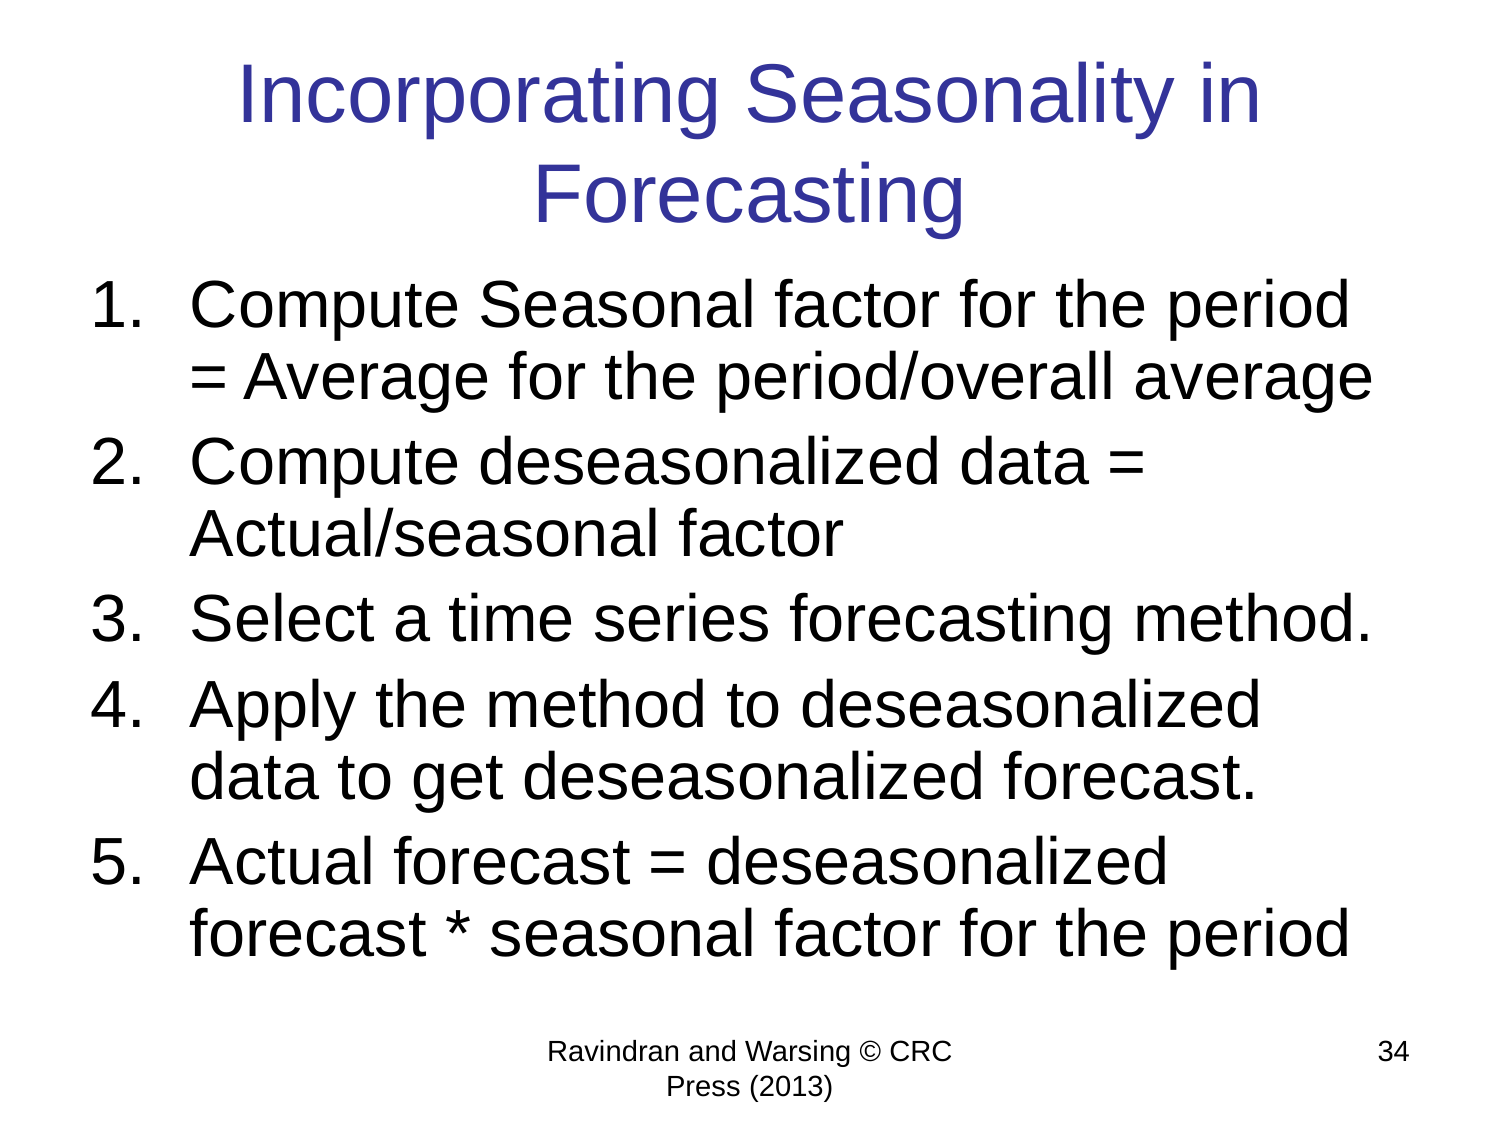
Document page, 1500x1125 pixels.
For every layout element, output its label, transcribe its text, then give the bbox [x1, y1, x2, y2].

footer Ravindran and Warsing © CRC Press (2013) [512, 1024, 988, 1103]
list Compute Seasonal factor for the period = Average for the period/overall average Compute deseasonalized data = Actual/seasonal factor Select a time series forecasting method. Apply the method to deseasonalized data to get deseasonalized forecast. Actual forecast = deseasonalized forecast * seasonal factor for the period [74, 262, 1426, 1006]
slide_number 34 [1074, 1024, 1425, 1103]
title Incorporating Seasonality in Forecasting [74, 44, 1426, 233]
